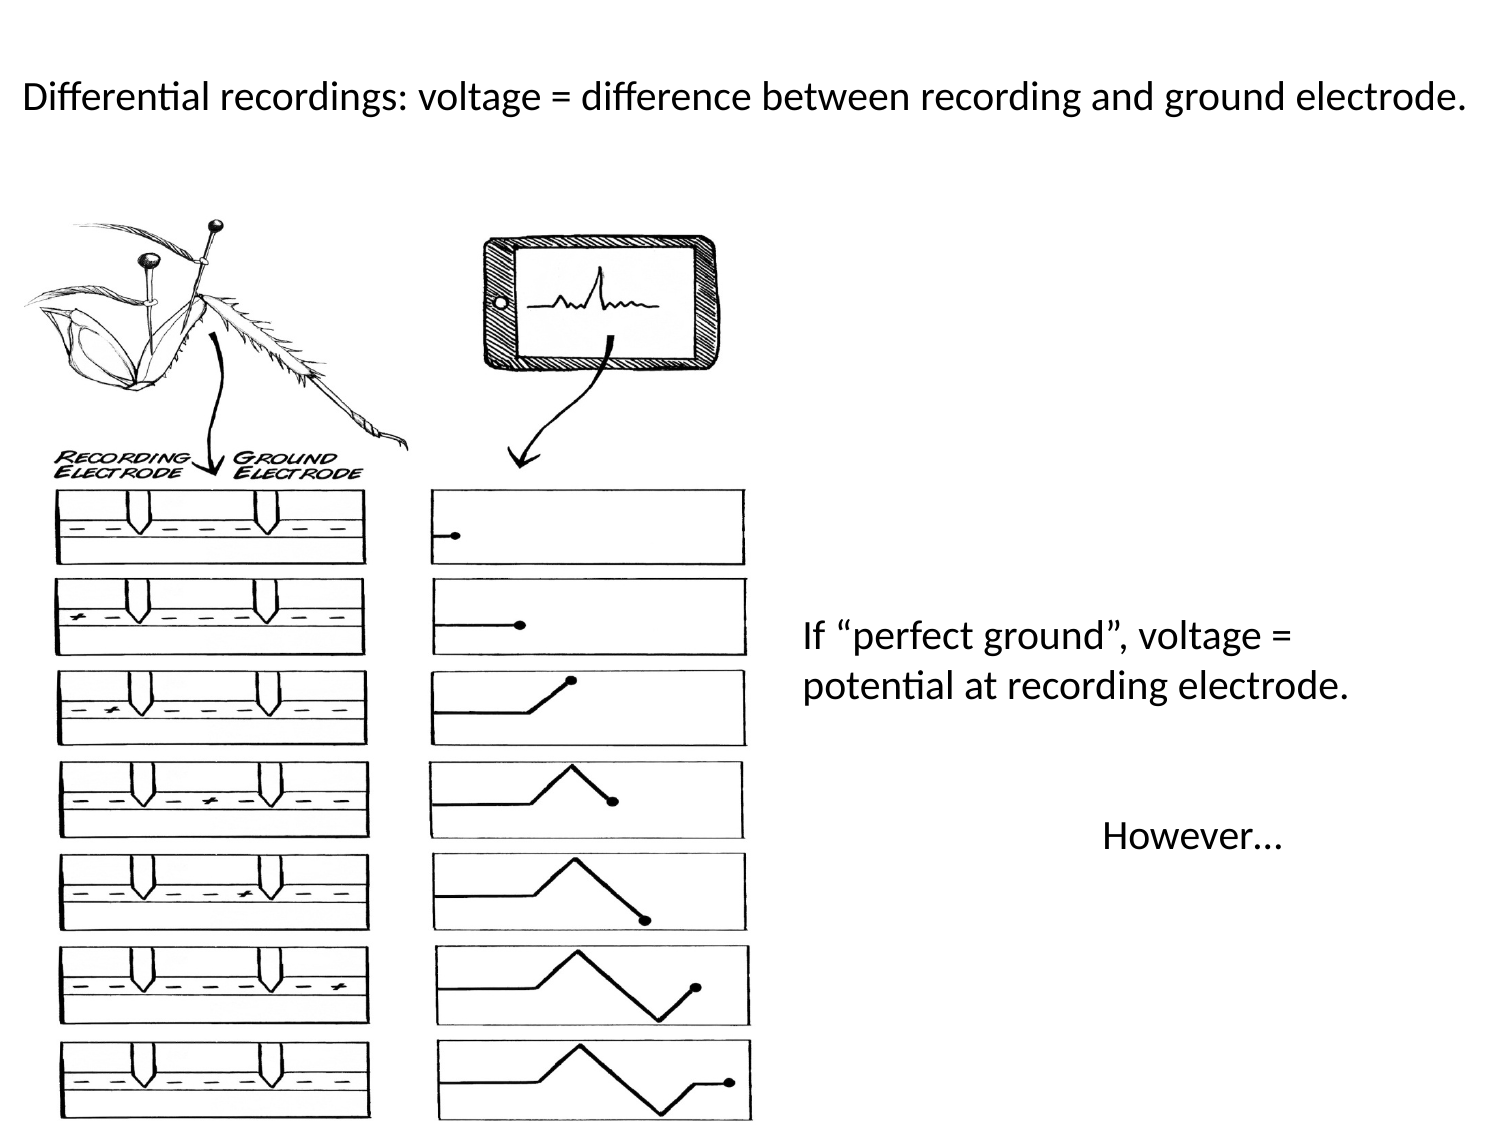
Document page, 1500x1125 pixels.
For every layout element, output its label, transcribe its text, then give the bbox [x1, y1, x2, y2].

text_box If “perfect ground”, voltage = potential at recording electrode. However… [787, 600, 1463, 865]
title Differential recordings: voltage = difference between recording and ground electrode. [0, 0, 1500, 188]
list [24, 216, 763, 1125]
